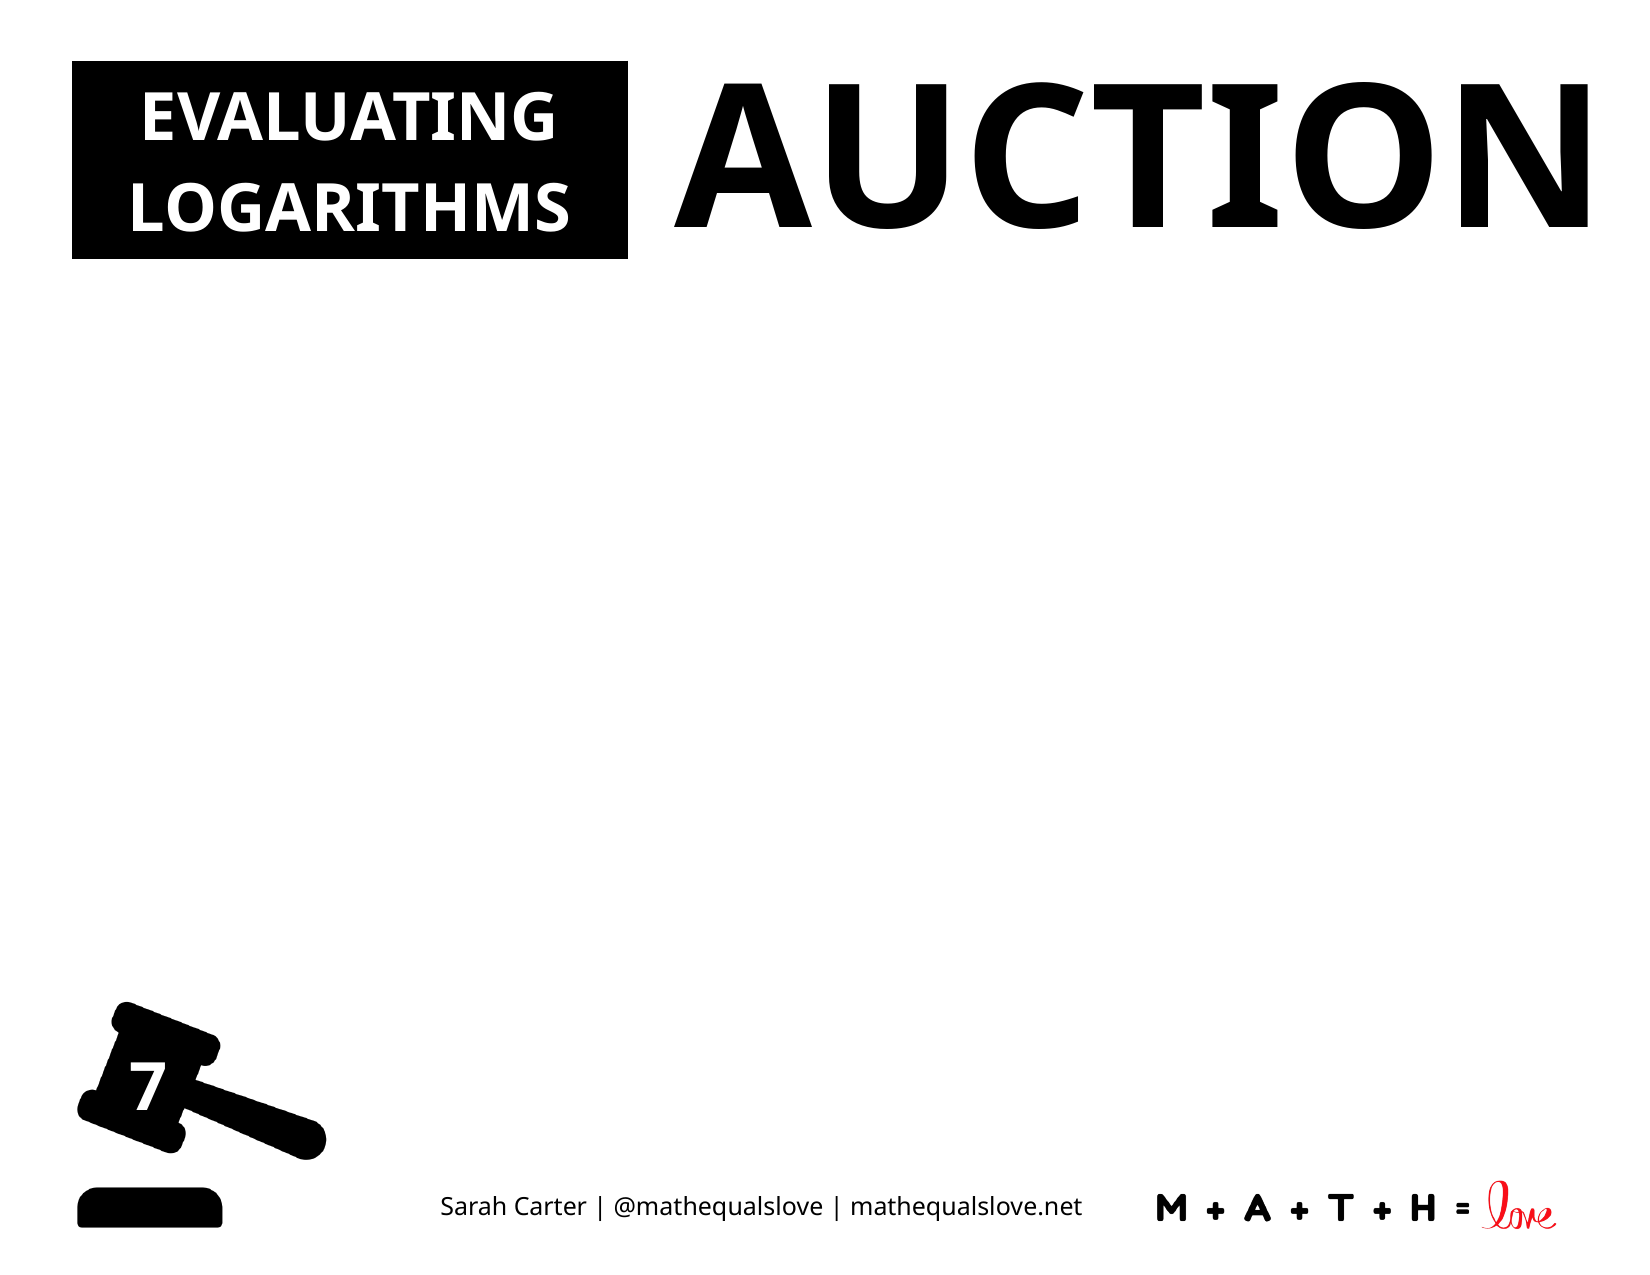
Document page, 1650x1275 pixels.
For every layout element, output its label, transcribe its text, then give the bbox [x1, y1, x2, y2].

text_box Sarah Carter | @mathequalslove | mathequalslove.net [330, 1183, 1147, 1228]
text_box AUCTION [659, 20, 1636, 275]
picture [72, 998, 330, 1231]
picture [1147, 1177, 1563, 1236]
table_header EVALUATING LOGARITHMS [72, 62, 626, 257]
